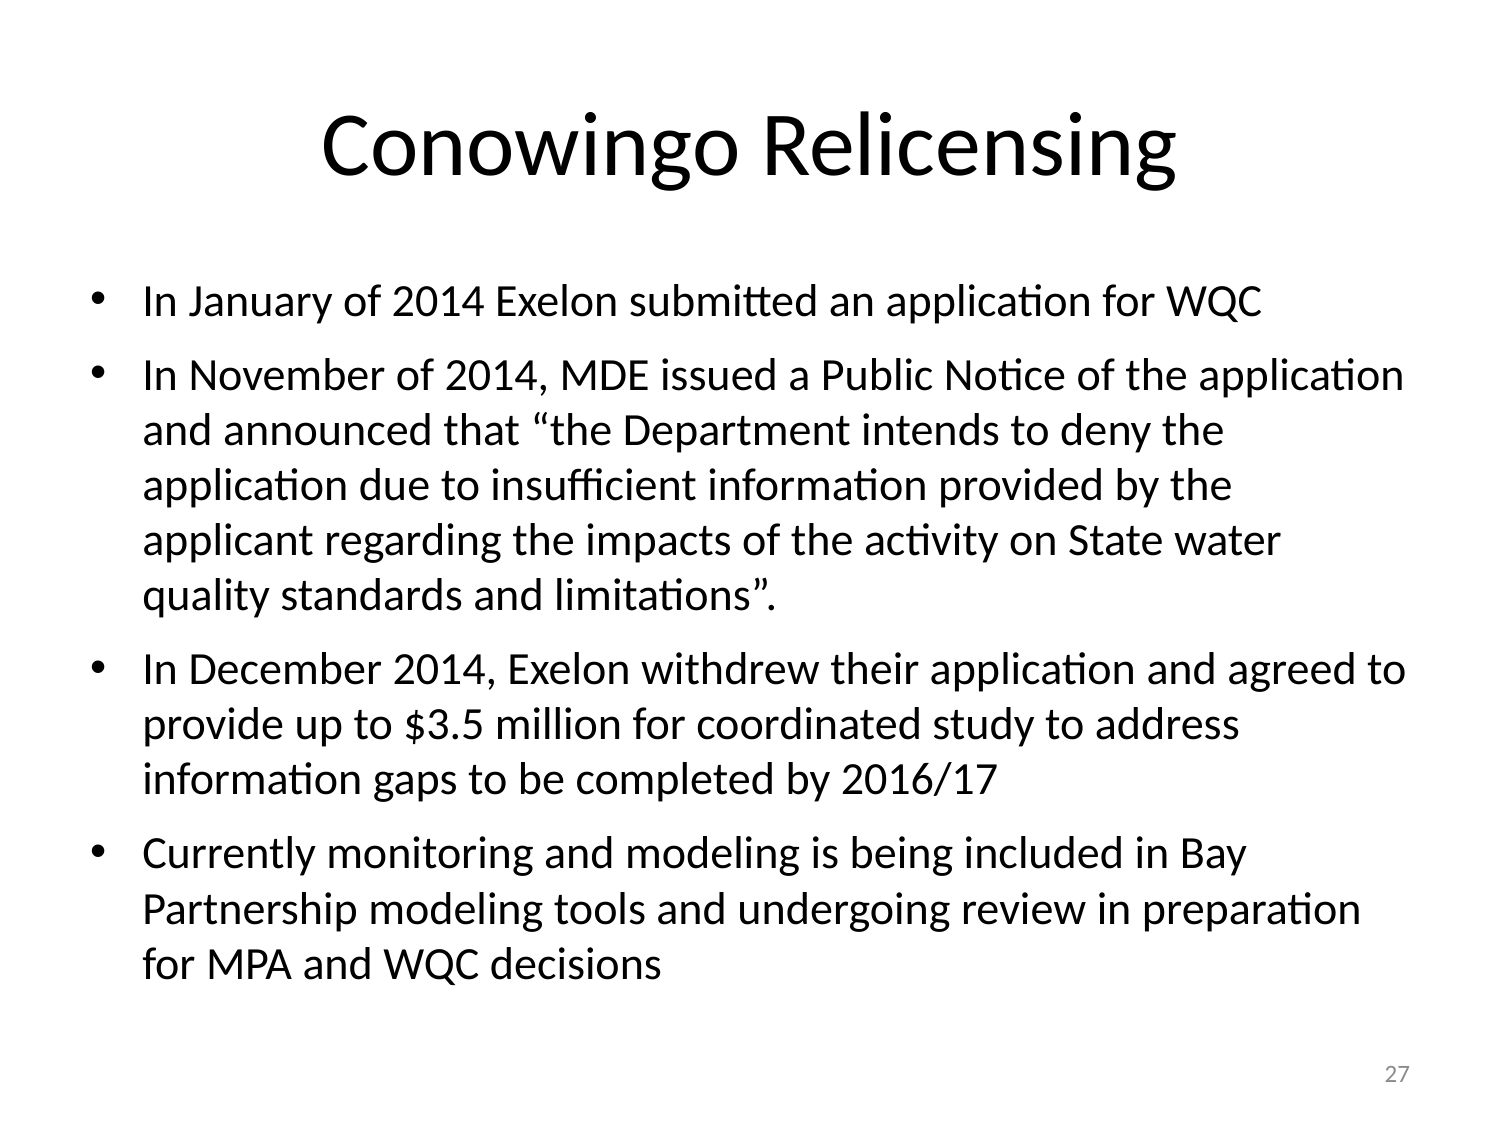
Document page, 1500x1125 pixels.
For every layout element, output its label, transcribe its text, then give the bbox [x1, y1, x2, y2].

title Conowingo Relicensing [75, 45, 1425, 233]
list In January of 2014 Exelon submitted an application for WQC In November of 2014, MDE issued a Public Notice of the application and announced that “the Department intends to deny the application due to insufficient information provided by the applicant regarding the impacts of the activity on State water quality standards and limitations”. In December 2014, Exelon withdrew their application and agreed to provide up to $3.5 million for coordinated study to address information gaps to be completed by 2016/17 Currently monitoring and modeling is being included in Bay Partnership modeling tools and undergoing review in preparation for MPA and WQC decisions [75, 262, 1425, 1005]
slide_number 27 [1074, 1042, 1425, 1103]
